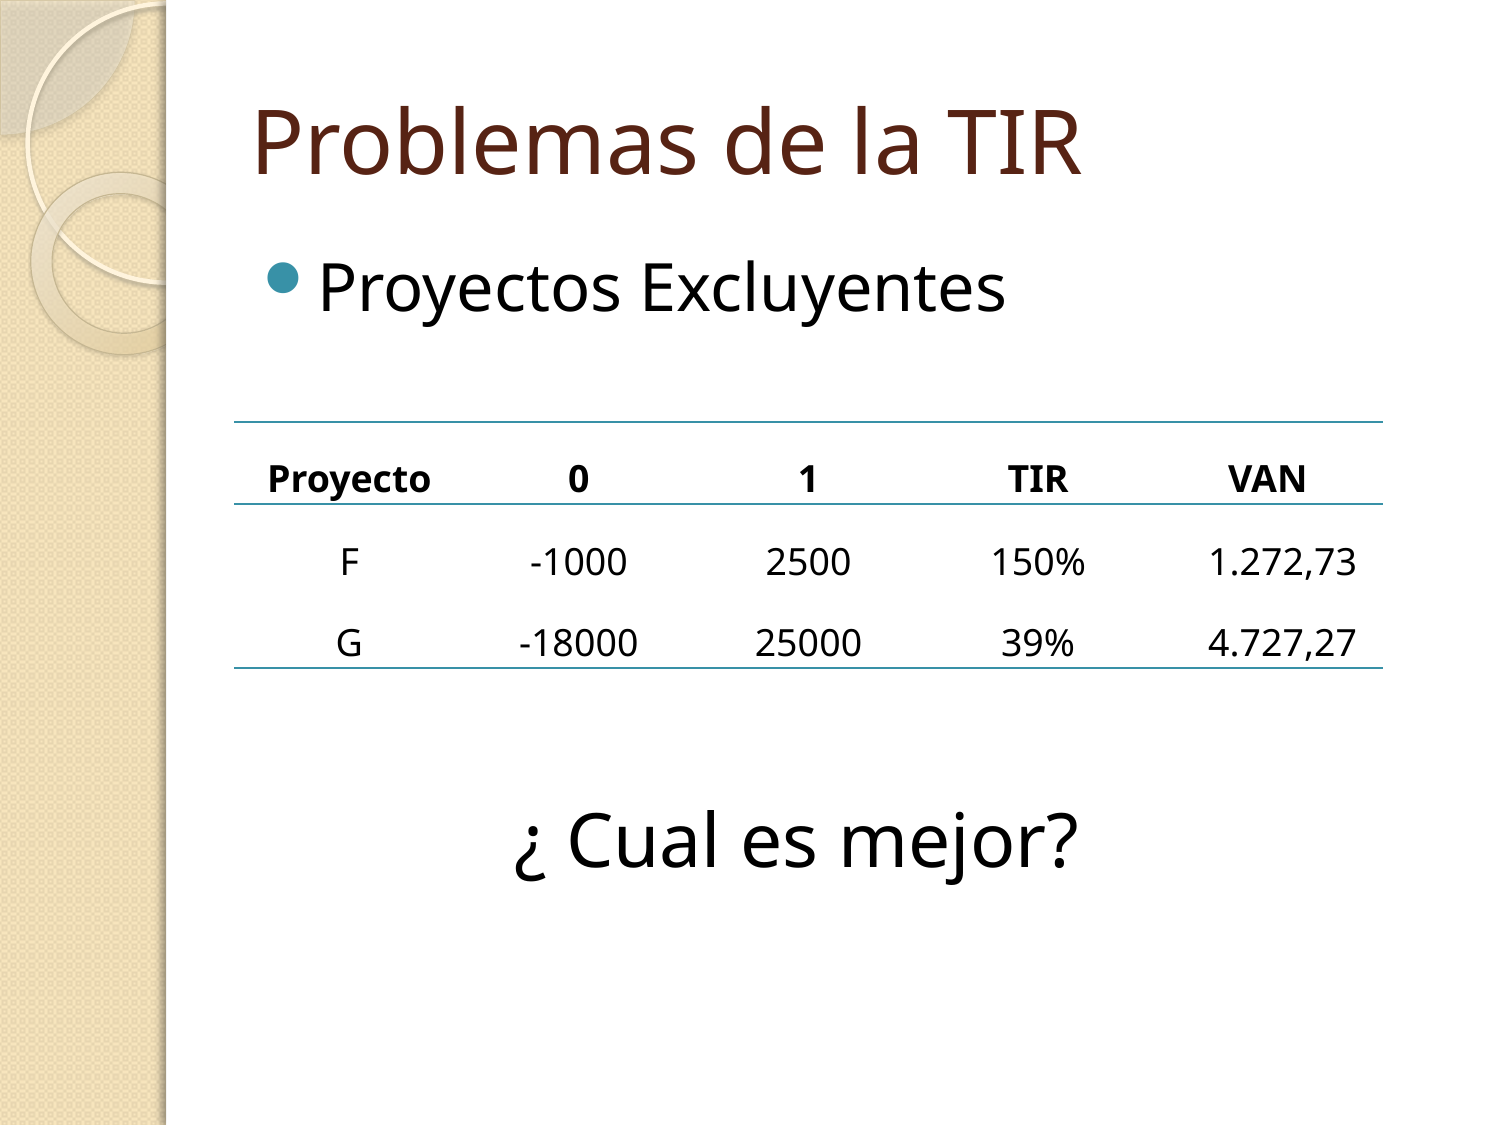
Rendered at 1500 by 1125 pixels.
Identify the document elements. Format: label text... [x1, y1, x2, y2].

table_cell -1000 [464, 505, 694, 586]
table_cell 39% [923, 586, 1153, 667]
table_header Proyecto [234, 423, 464, 503]
table_cell 25000 [694, 586, 923, 667]
table_cell 2500 [694, 505, 923, 586]
table_header 1 [694, 423, 923, 503]
table_cell 1.272,73 [1153, 505, 1383, 586]
table_cell F [234, 505, 464, 586]
table_cell -18000 [464, 586, 694, 667]
title Problemas de la TIR [235, 45, 1466, 233]
table_header VAN [1153, 423, 1383, 503]
text_box ¿ Cual es mejor? [222, 785, 1372, 890]
table_header 0 [464, 423, 694, 503]
list Proyectos Excluyentes [235, 237, 1466, 364]
table_cell G [234, 586, 464, 667]
table_cell 4.727,27 [1153, 586, 1383, 667]
table_cell 150% [923, 505, 1153, 586]
table_header TIR [923, 423, 1153, 503]
